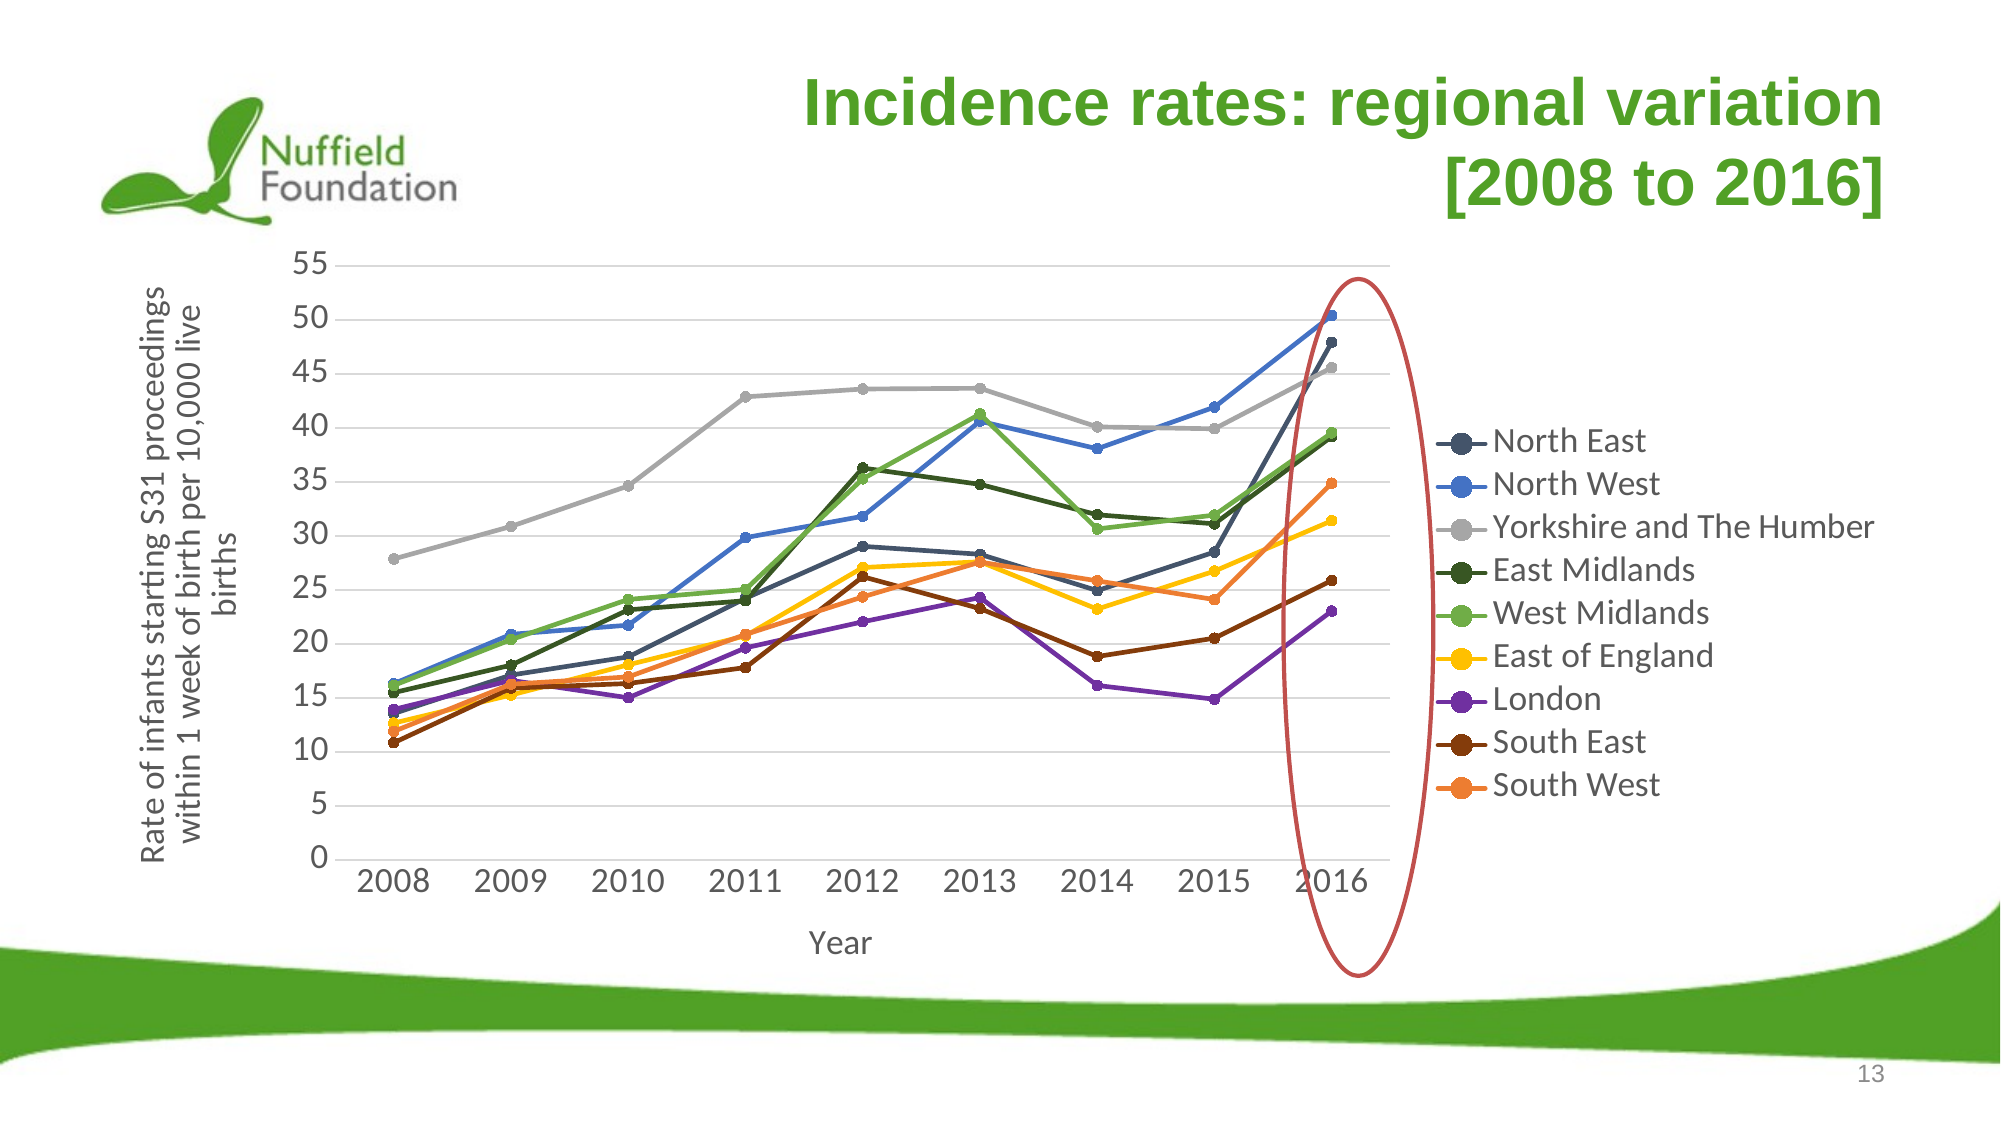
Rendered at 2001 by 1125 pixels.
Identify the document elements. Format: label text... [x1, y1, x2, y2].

picture [0, 0, 2001, 1125]
slide_number 13 [1433, 1042, 1900, 1103]
title Incidence rates: regional variation [2008 to 2016] [99, 44, 1901, 232]
chart [99, 232, 1901, 1000]
